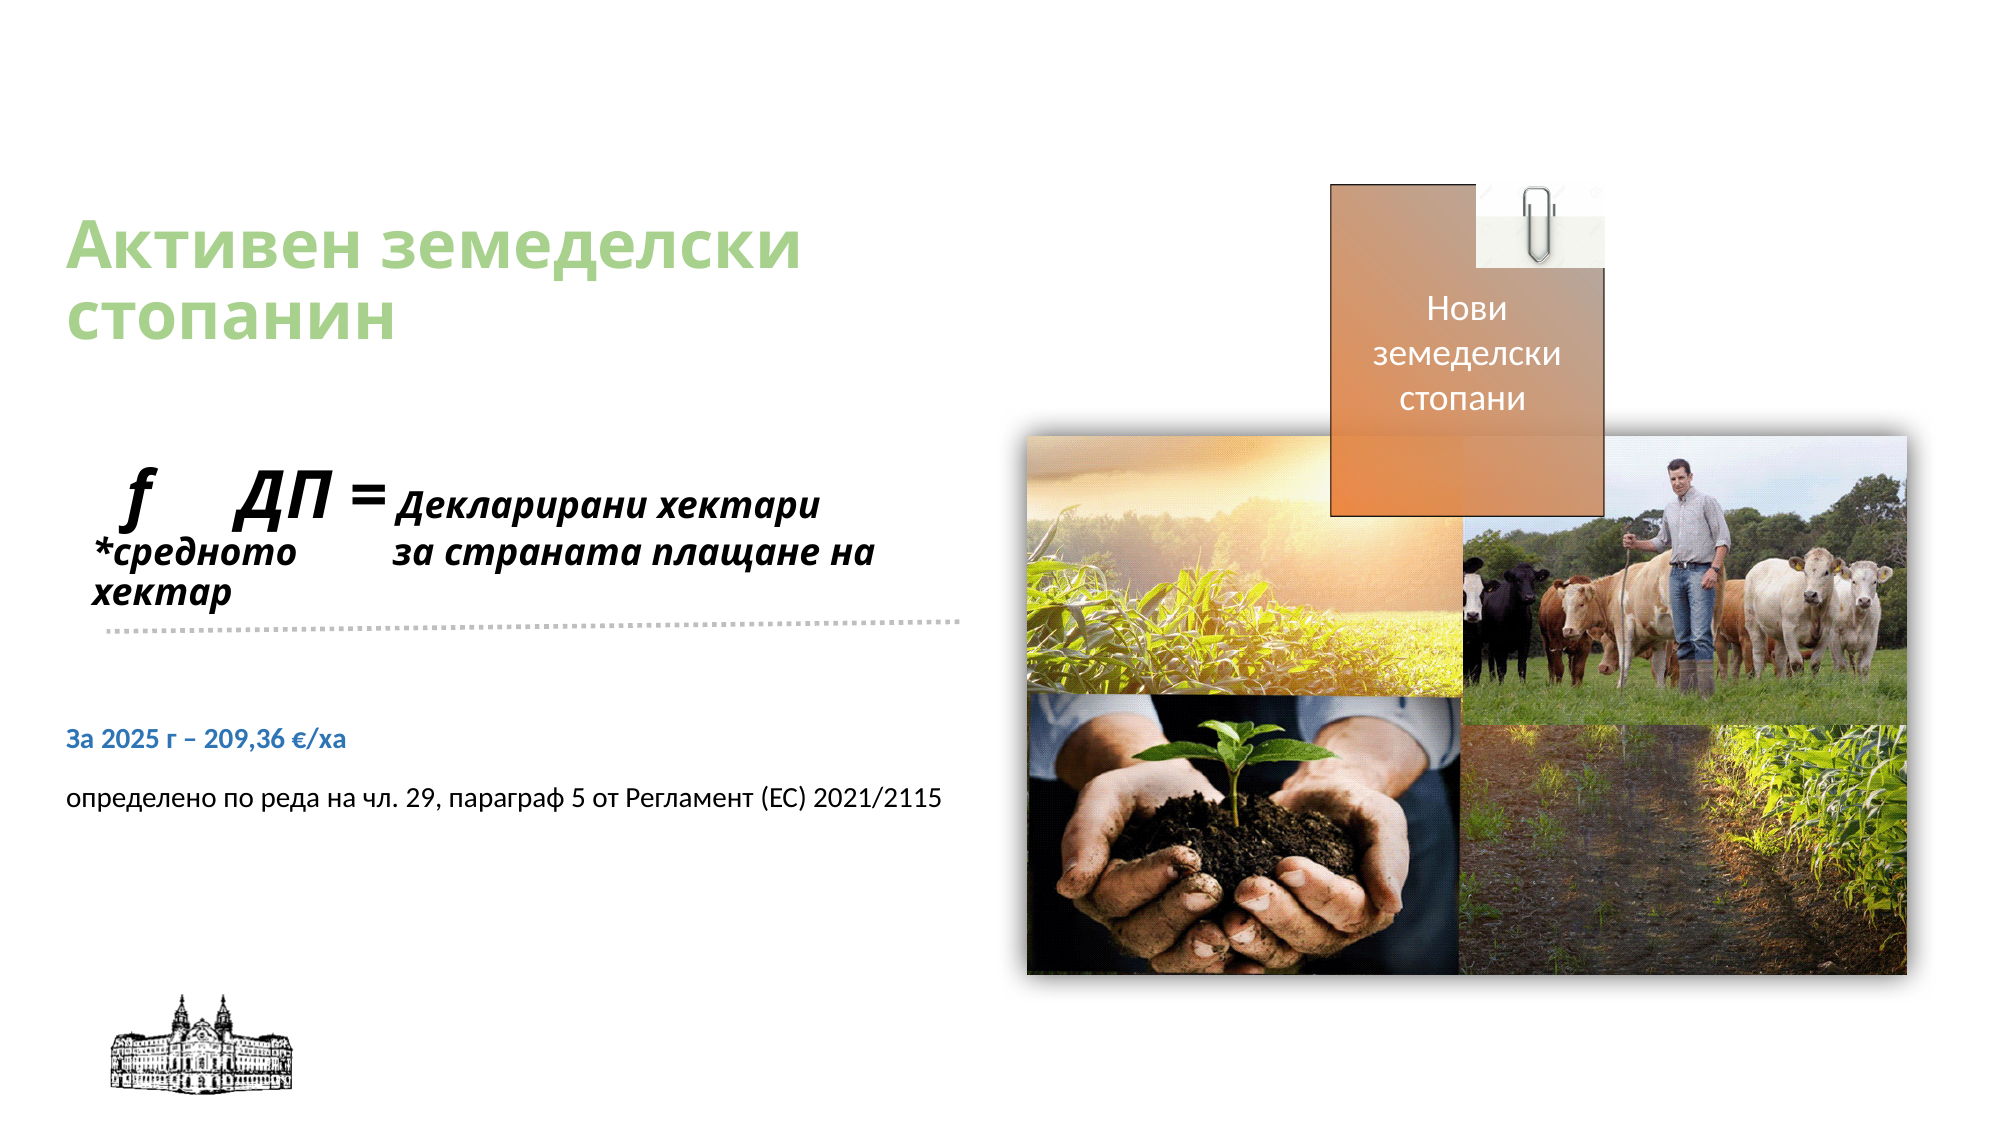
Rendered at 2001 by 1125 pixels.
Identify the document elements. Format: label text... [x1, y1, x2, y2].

text_box Активен земеделски стопанин [51, 203, 921, 300]
picture [1027, 436, 1907, 975]
picture [106, 991, 300, 1098]
text_box Нови земеделски стопани [1329, 183, 1605, 436]
text_box f ДП = Декларирани хектари *средното за страната плащане на хектар [77, 360, 914, 681]
picture [1476, 182, 1605, 269]
text_box За 2025 г – 209,36 €/ха [51, 712, 966, 762]
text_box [106, 621, 960, 632]
text_box определено по реда на чл. 29, параграф 5 от Регламент (ЕС) 2021/2115 [51, 771, 966, 821]
